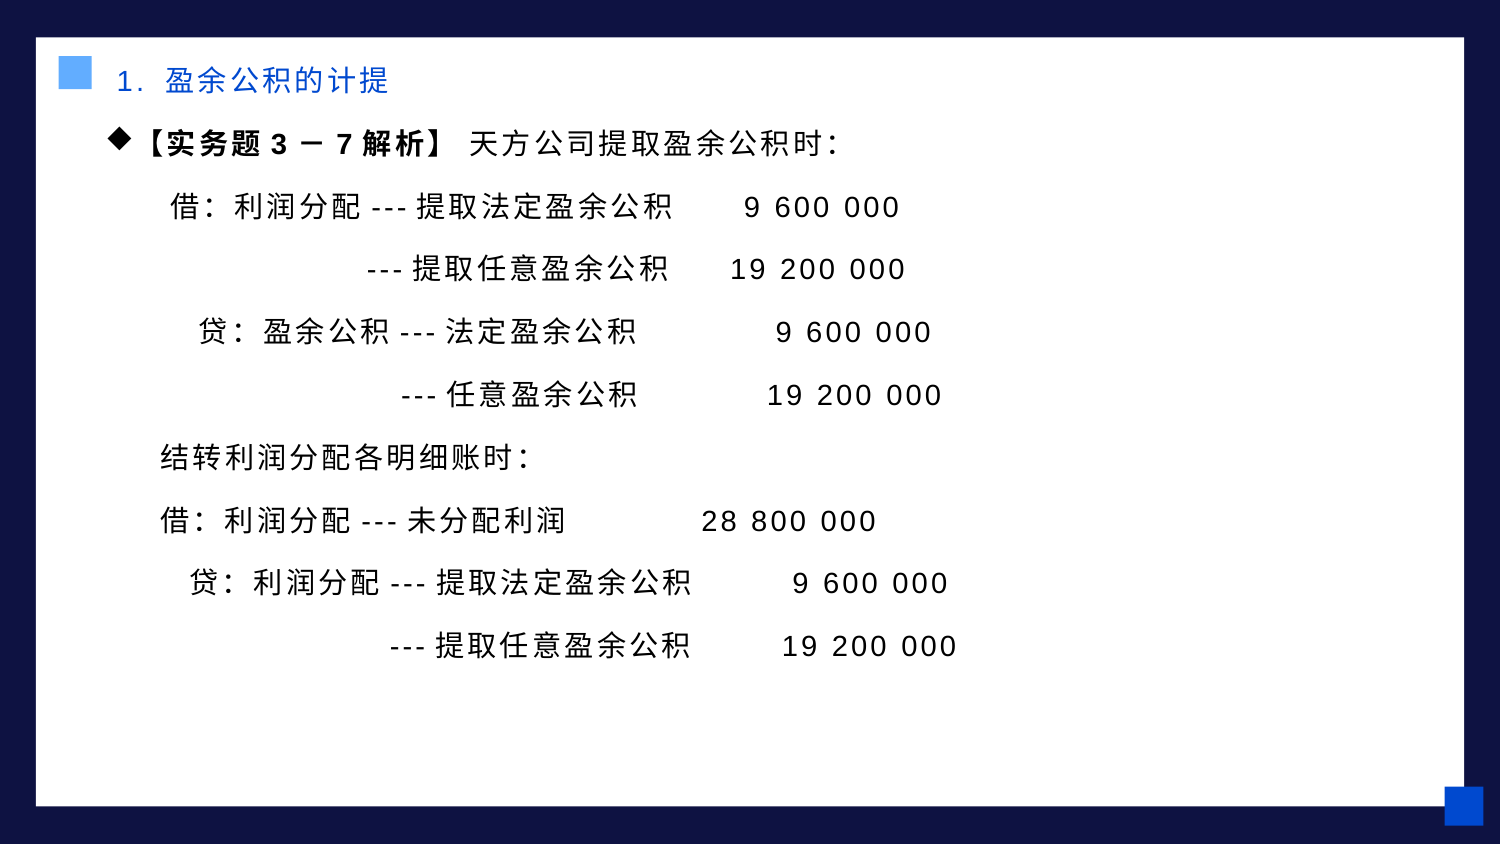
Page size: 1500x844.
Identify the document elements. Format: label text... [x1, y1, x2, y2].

list 1. 盈余公积的计提 【实务题3－7解析】 天方公司提取盈余公积时： 借：利润分配---提取法定盈余公积 9 600 000 ---提取任意盈余公积 19 200 000 贷：盈余公积---法定盈余公积 9 600 000 ---任意盈余公积 19 200 000 结转利润分配各明细账时： 借：利润分配---未分配利润 28 800 000 贷：利润分配---提取法定盈余公积 9 600 000 ---提取任意盈余公积 19 200 000 [88, 55, 1274, 480]
